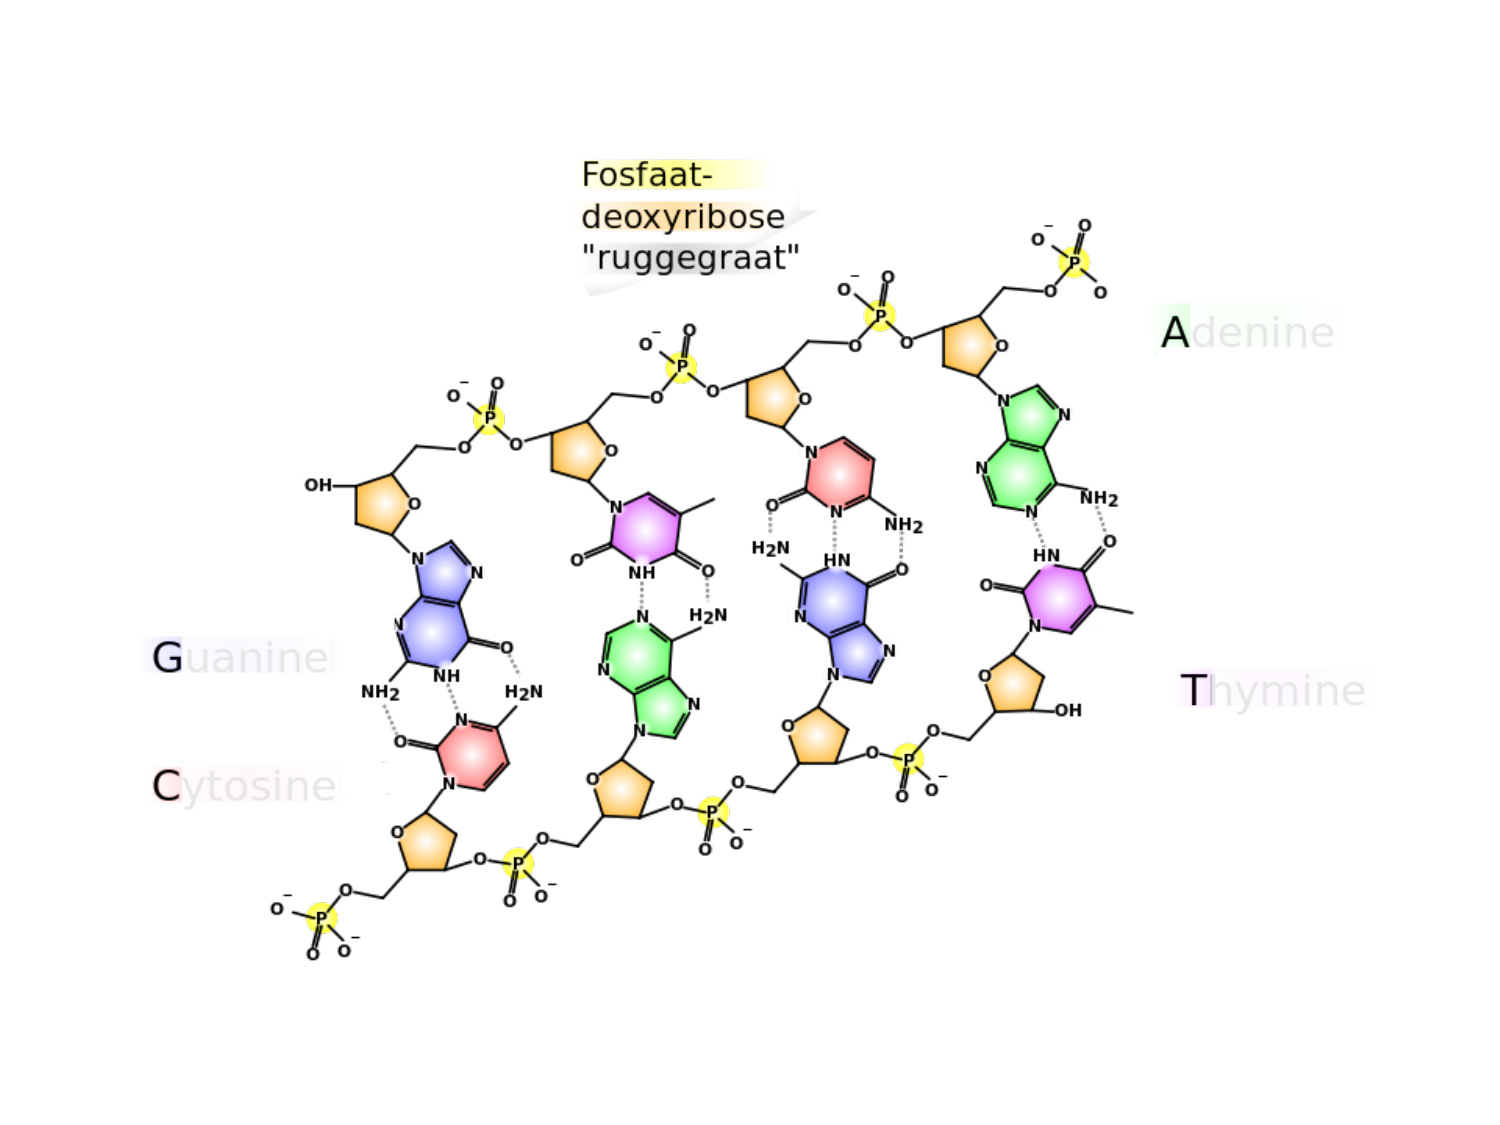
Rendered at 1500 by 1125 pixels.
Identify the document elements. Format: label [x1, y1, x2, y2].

picture [124, 116, 1376, 1009]
